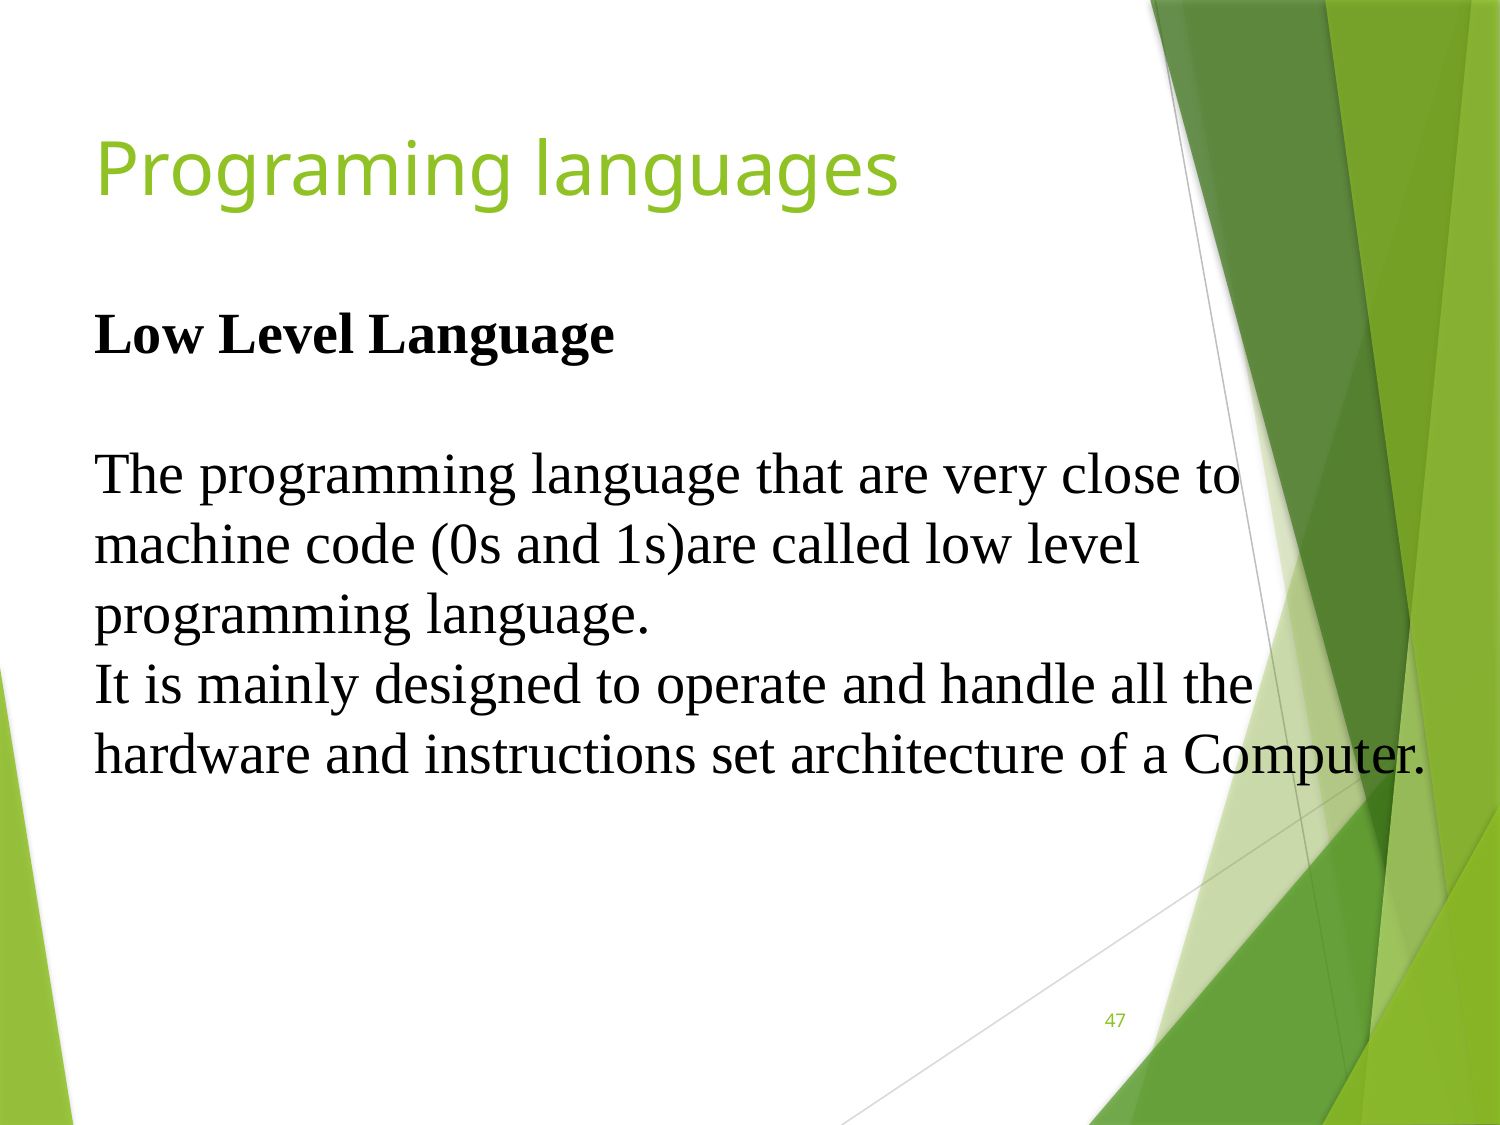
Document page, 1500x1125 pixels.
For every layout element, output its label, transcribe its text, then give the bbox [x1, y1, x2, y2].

title Programing languages [79, 112, 1238, 264]
text_box Low Level Language The programming language that are very close to machine code (0s and 1s)are called low level programming language. It is mainly designed to operate and handle all the hardware and instructions set architecture of a Computer. [79, 287, 1459, 793]
slide_number 47 [1057, 991, 1142, 1051]
